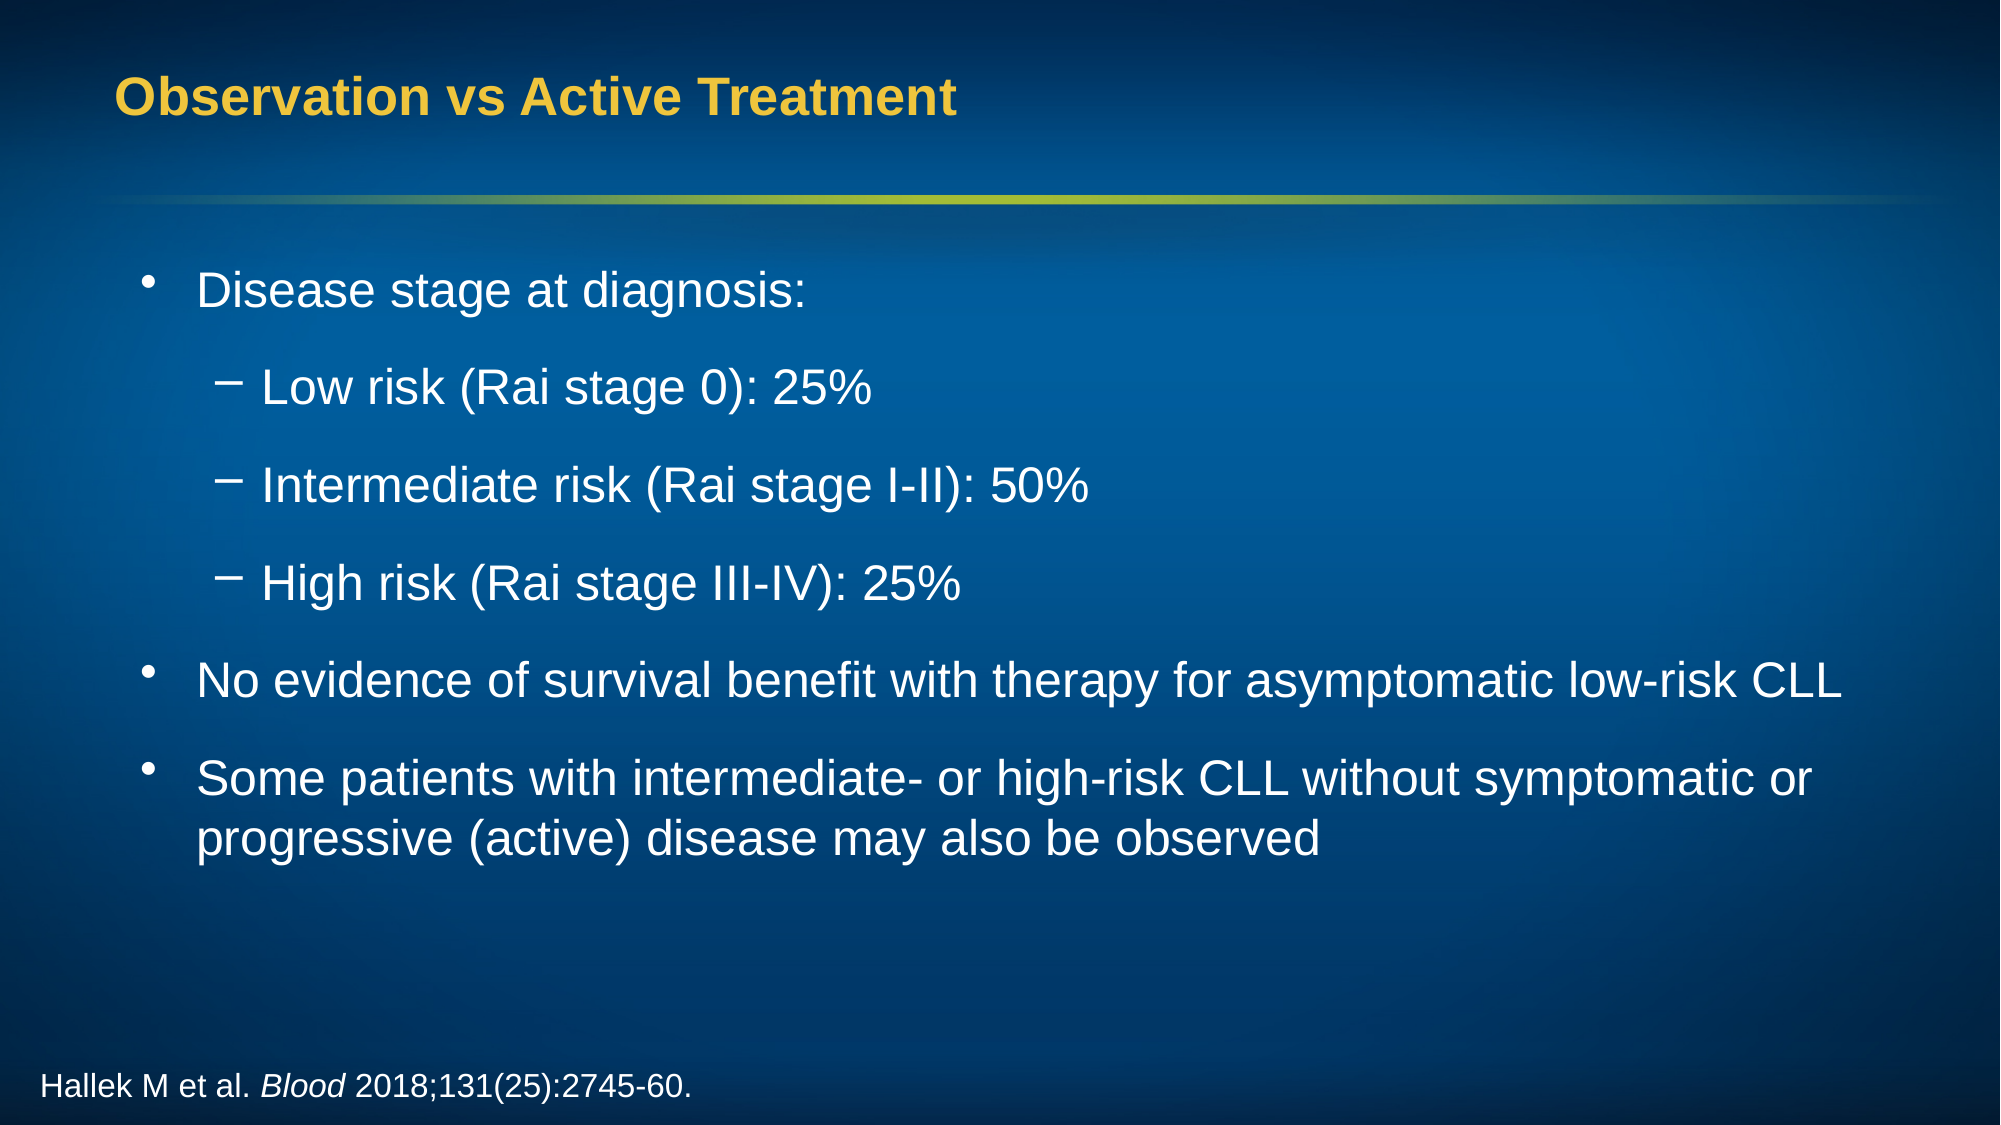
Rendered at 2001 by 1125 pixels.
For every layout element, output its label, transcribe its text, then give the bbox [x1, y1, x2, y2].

title Observation vs Active Treatment [99, 0, 1900, 188]
text_box Hallek M et al. Blood 2018;131(25):2745-60. [9, 1048, 1810, 1119]
picture [0, 0, 2000, 1125]
list Disease stage at diagnosis: Low risk (Rai stage 0): 25% Intermediate risk (Rai stage I-II): 50% High risk (Rai stage III-IV): 25% No evidence of survival benefit with therapy for asymptomatic low-risk CLL Some patients with intermediate- or high-risk CLL without symptomatic or progressive (active) disease may also be observed [125, 249, 1925, 1075]
